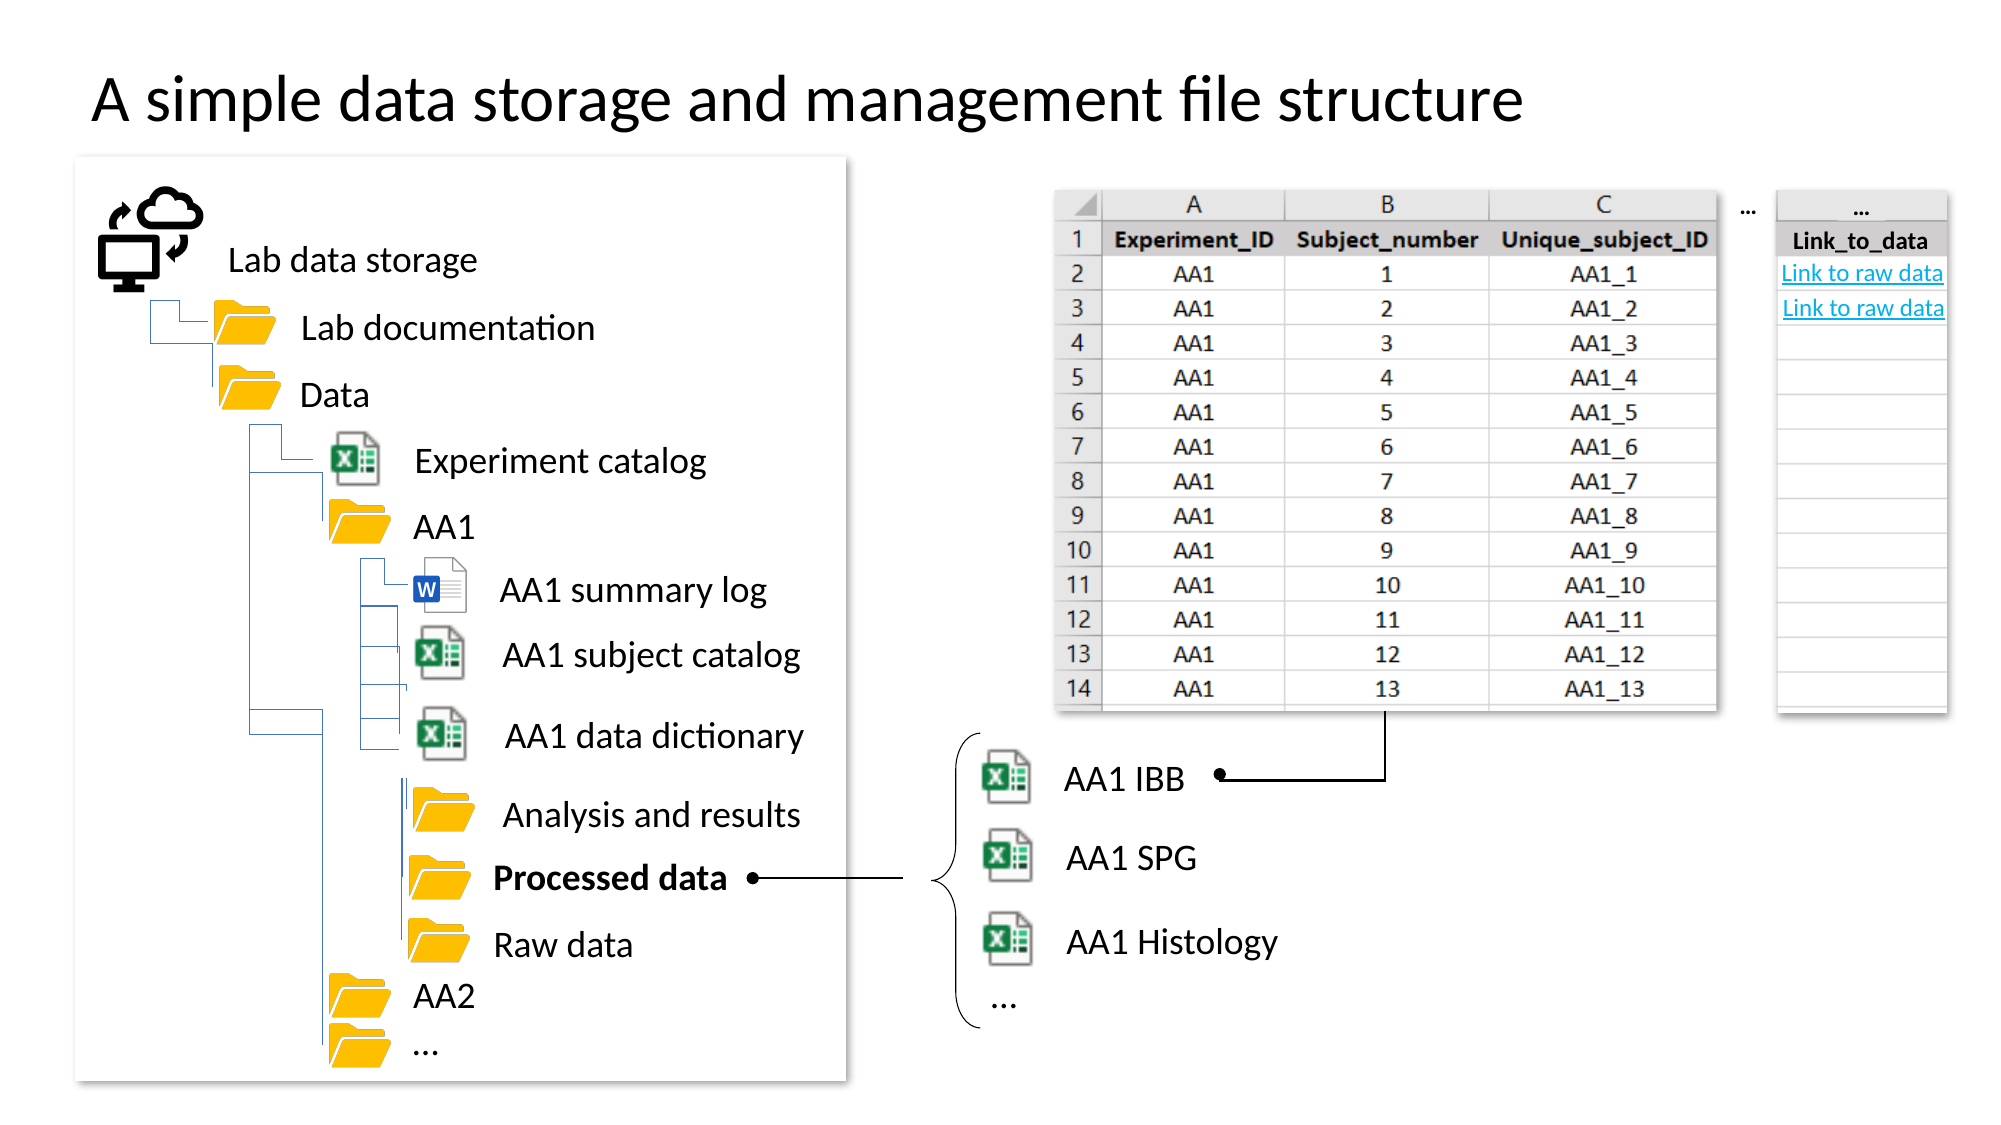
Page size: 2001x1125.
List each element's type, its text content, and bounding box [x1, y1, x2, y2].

picture [963, 734, 1047, 983]
text_box AA1 SPG [1051, 825, 1213, 886]
text_box AA1 Histology [1051, 909, 1294, 970]
text_box A simple data storage and management file structure [77, 47, 1627, 143]
text_box AA1 IBB [1049, 746, 1201, 807]
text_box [75, 156, 846, 1083]
text_box … [976, 983, 1033, 1024]
text_box [931, 742, 981, 1029]
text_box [1219, 710, 1386, 775]
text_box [1054, 189, 1965, 713]
